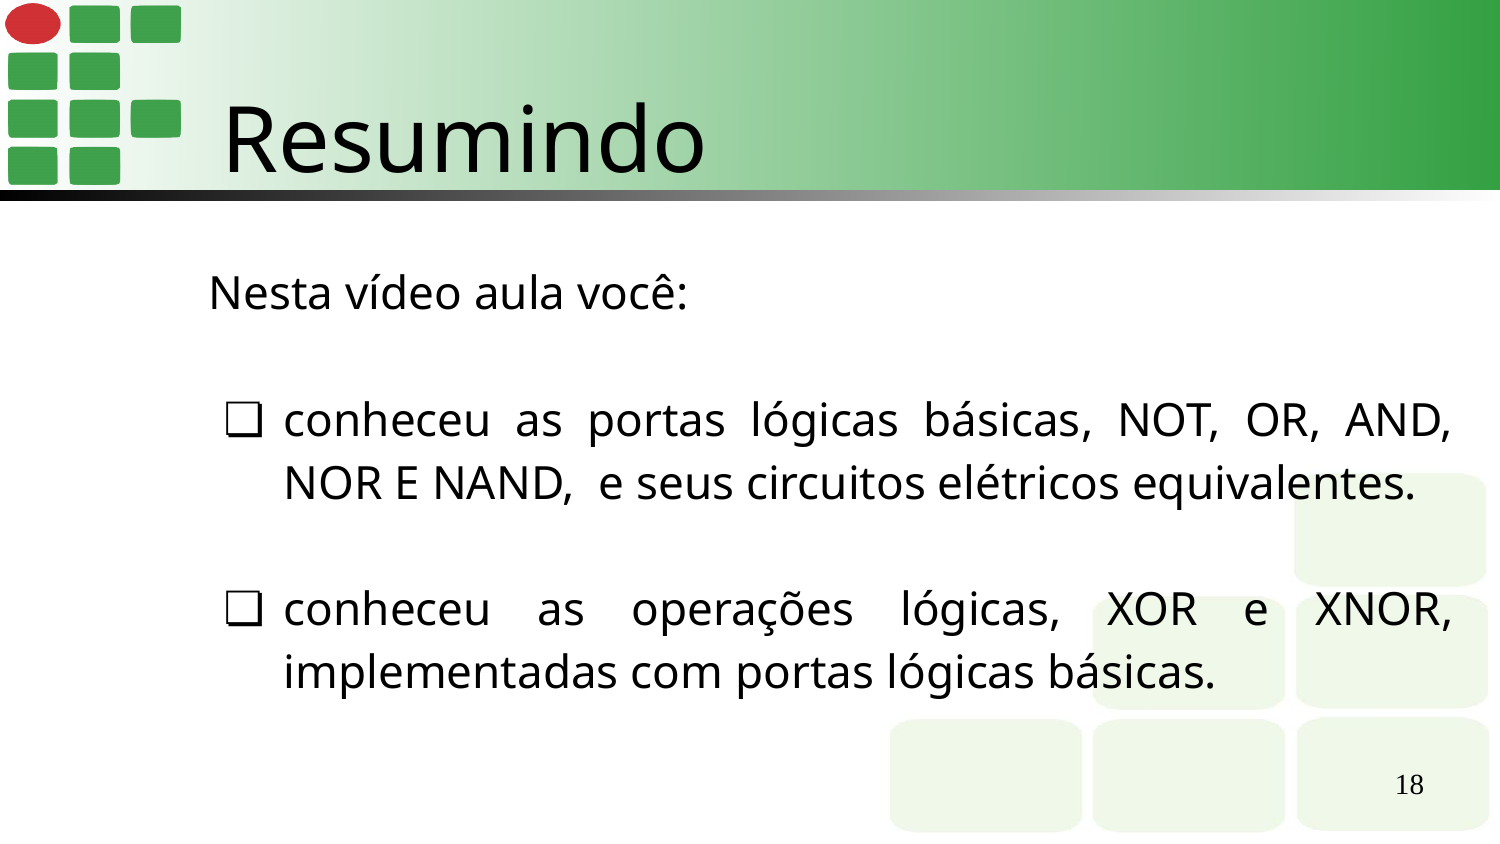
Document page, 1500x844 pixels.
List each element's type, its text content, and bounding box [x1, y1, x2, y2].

slide_number ‹#› [1075, 769, 1425, 827]
picture [5, 3, 181, 185]
picture [803, 441, 1495, 835]
text_box Nesta vídeo aula você: conheceu as portas lógicas básicas, NOT, OR, AND, NOR E NAND, e seus circuitos elétricos equivalentes. conheceu as operações lógicas, XOR e XNOR, implementadas com portas lógicas básicas. [193, 248, 1469, 769]
text_box Resumindo [206, 26, 1468, 207]
